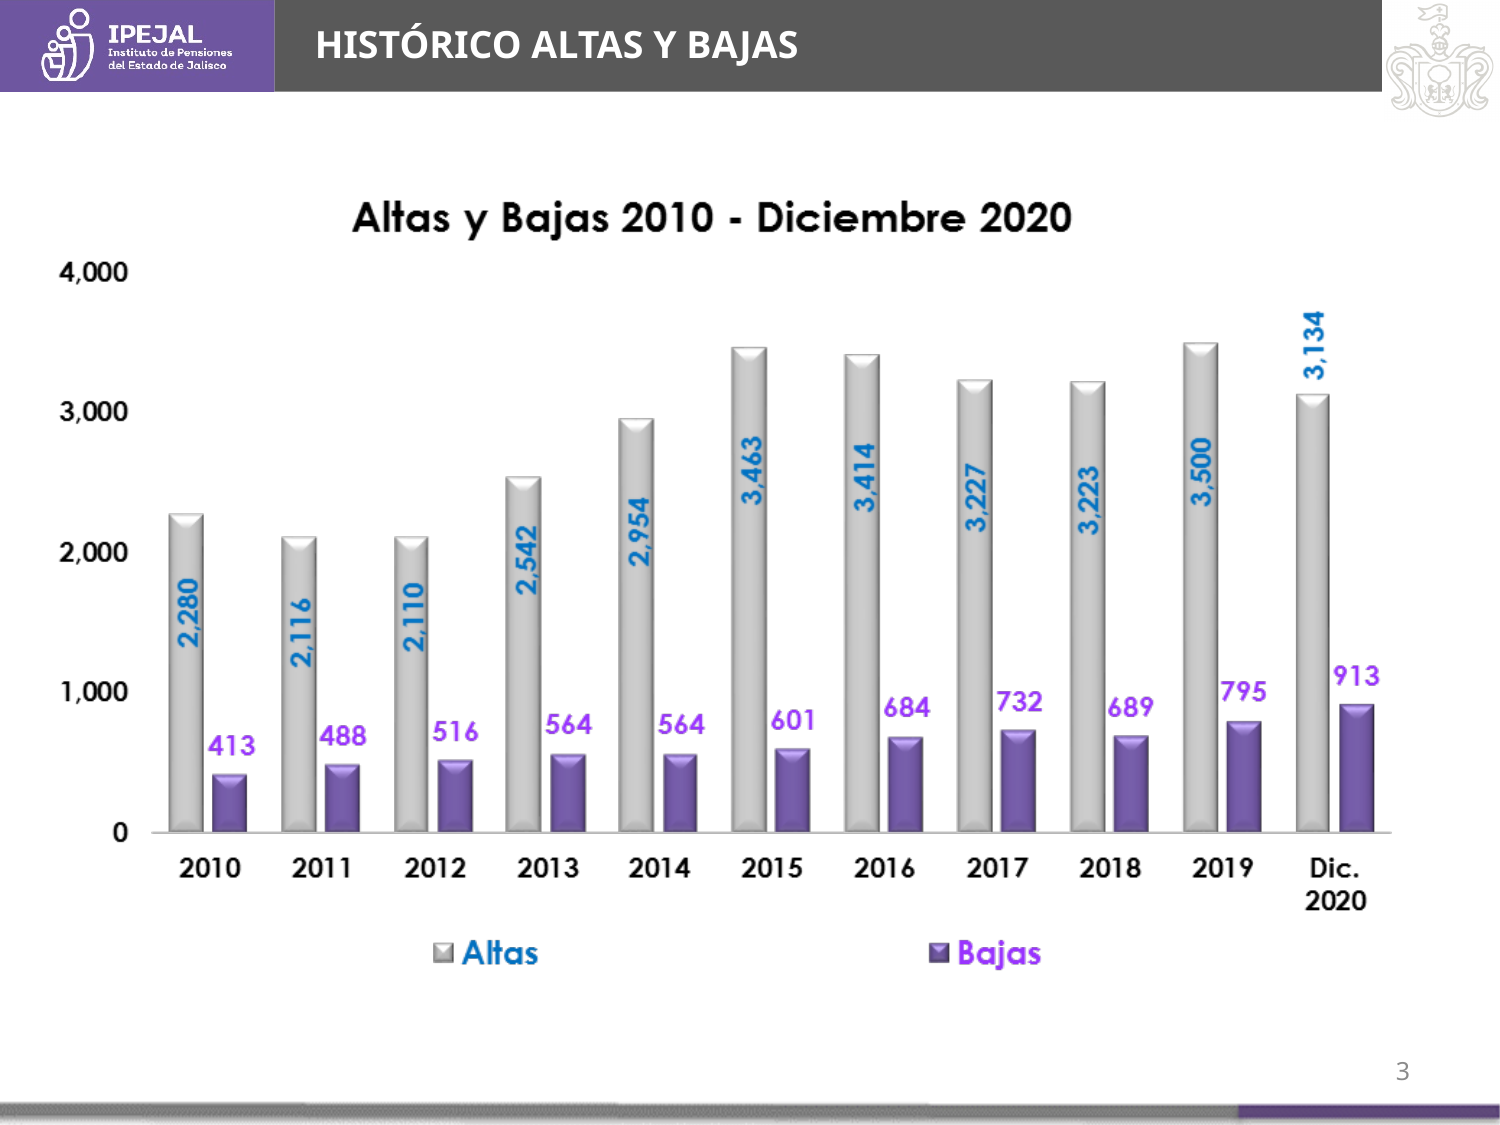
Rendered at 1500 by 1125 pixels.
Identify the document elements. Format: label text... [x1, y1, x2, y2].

slide_number 3 [1074, 1042, 1425, 1103]
picture [39, 161, 1425, 1010]
picture [0, 1096, 1500, 1125]
picture [0, 0, 275, 92]
